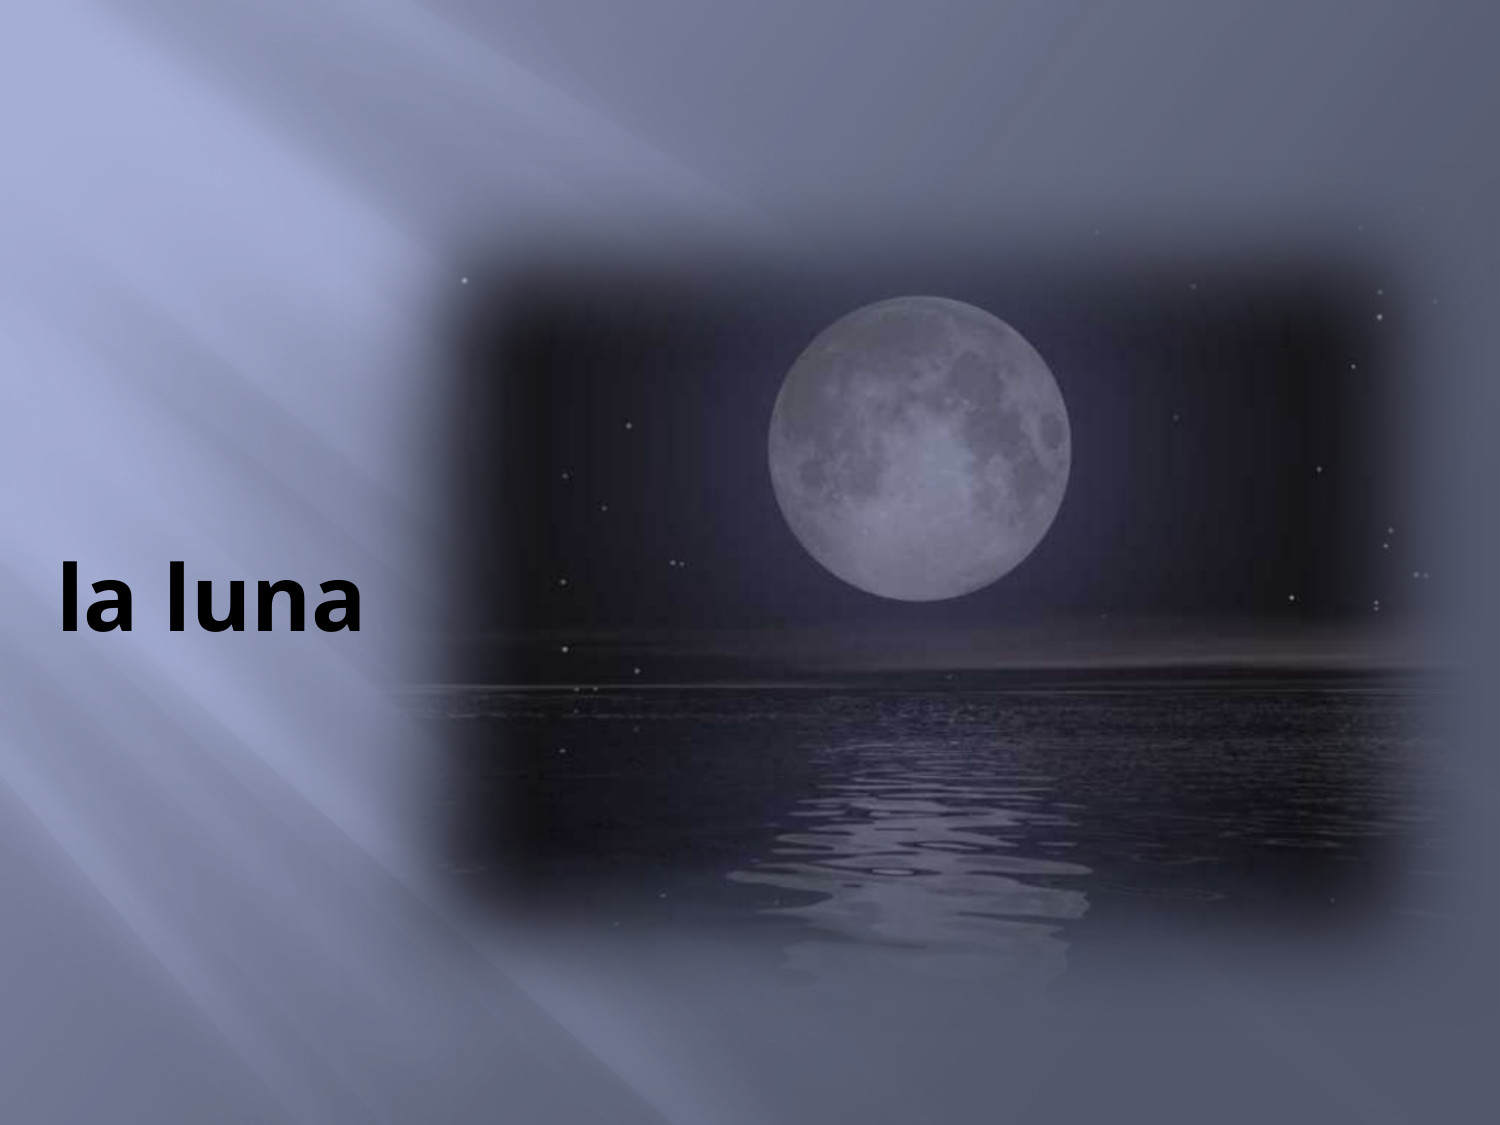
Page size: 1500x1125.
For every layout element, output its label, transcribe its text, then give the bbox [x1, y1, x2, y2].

picture [340, 160, 1500, 1031]
text_box la luna [41, 532, 340, 657]
